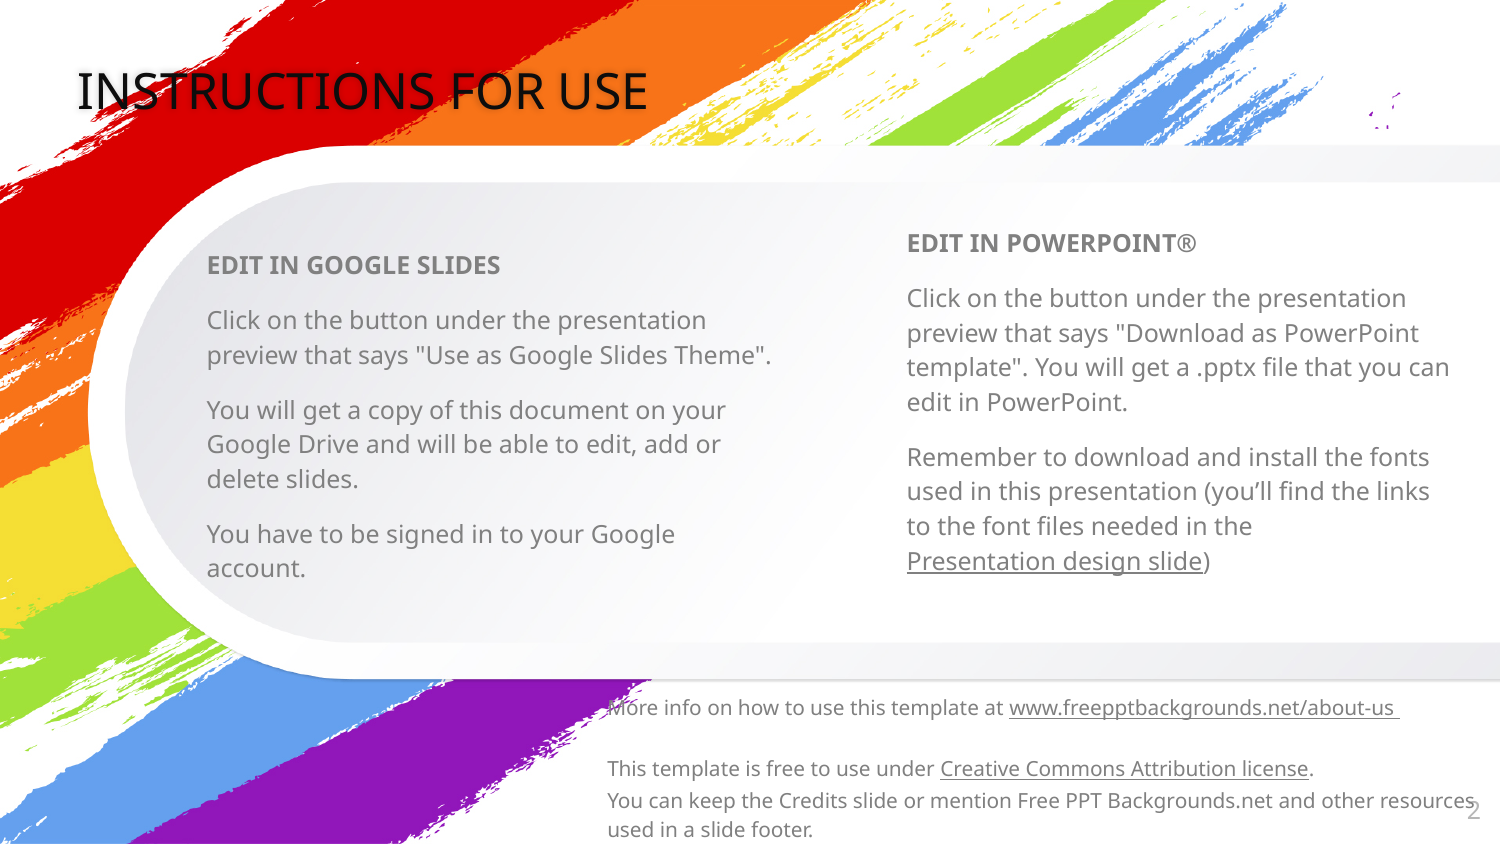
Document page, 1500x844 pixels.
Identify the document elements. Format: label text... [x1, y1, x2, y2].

list EDIT IN POWERPOINT® Click on the button under the presentation preview that says "Download as PowerPoint template". You will get a .pptx file that you can edit in PowerPoint. Remember to download and install the fonts used in this presentation (you’ll find the links to the font files needed in the Presentation design slide) [906, 223, 1455, 690]
list EDIT IN GOOGLE SLIDES Click on the button under the presentation preview that says "Use as Google Slides Theme". You will get a copy of this document on your Google Drive and will be able to edit, add or delete slides. You have to be signed in to your Google account. [206, 244, 779, 594]
title INSTRUCTIONS FOR USE [77, 19, 702, 161]
picture [0, 0, 1500, 844]
slide_number 2 [1391, 781, 1482, 844]
list More info on how to use this template at www.freepptbackgrounds.net/about-us This template is free to use under Creative Commons Attribution license. You can keep the Credits slide or mention Free PPT Backgrounds.net and other resources used in a slide footer. [607, 690, 1482, 781]
